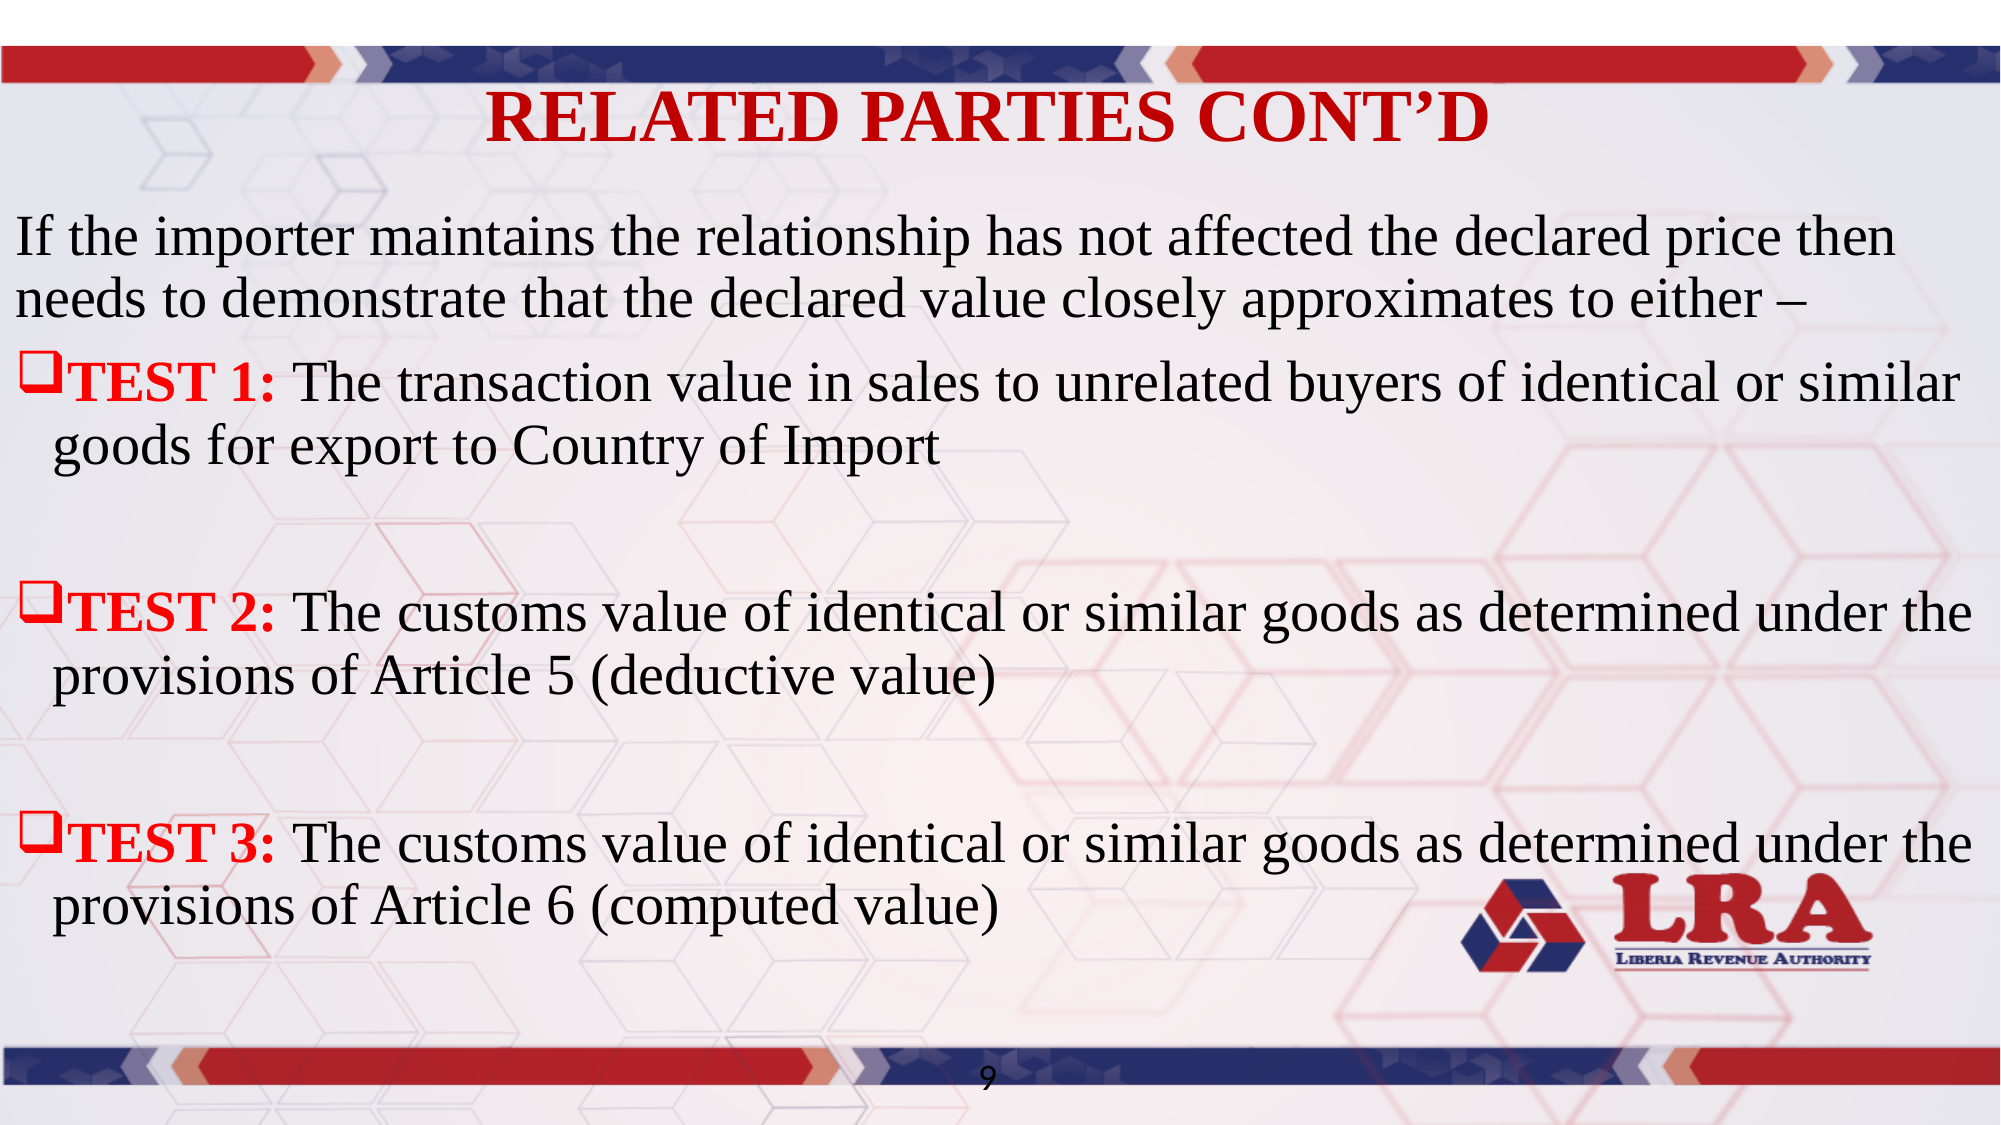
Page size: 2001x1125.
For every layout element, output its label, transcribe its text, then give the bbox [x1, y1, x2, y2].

list If the importer maintains the relationship has not affected the declared price then needs to demonstrate that the declared value closely approximates to either – TEST 1: The transaction value in sales to unrelated buyers of identical or similar goods for export to Country of Import TEST 2: The customs value of identical or similar goods as determined under the provisions of Article 5 (deductive value) TEST 3: The customs value of identical or similar goods as determined under the provisions of Article 6 (computed value) [0, 197, 2000, 1046]
picture [0, 0, 2001, 1125]
text_box 9 [963, 1045, 1044, 1106]
title RELATED PARTIES CONT’D [27, 59, 1950, 174]
